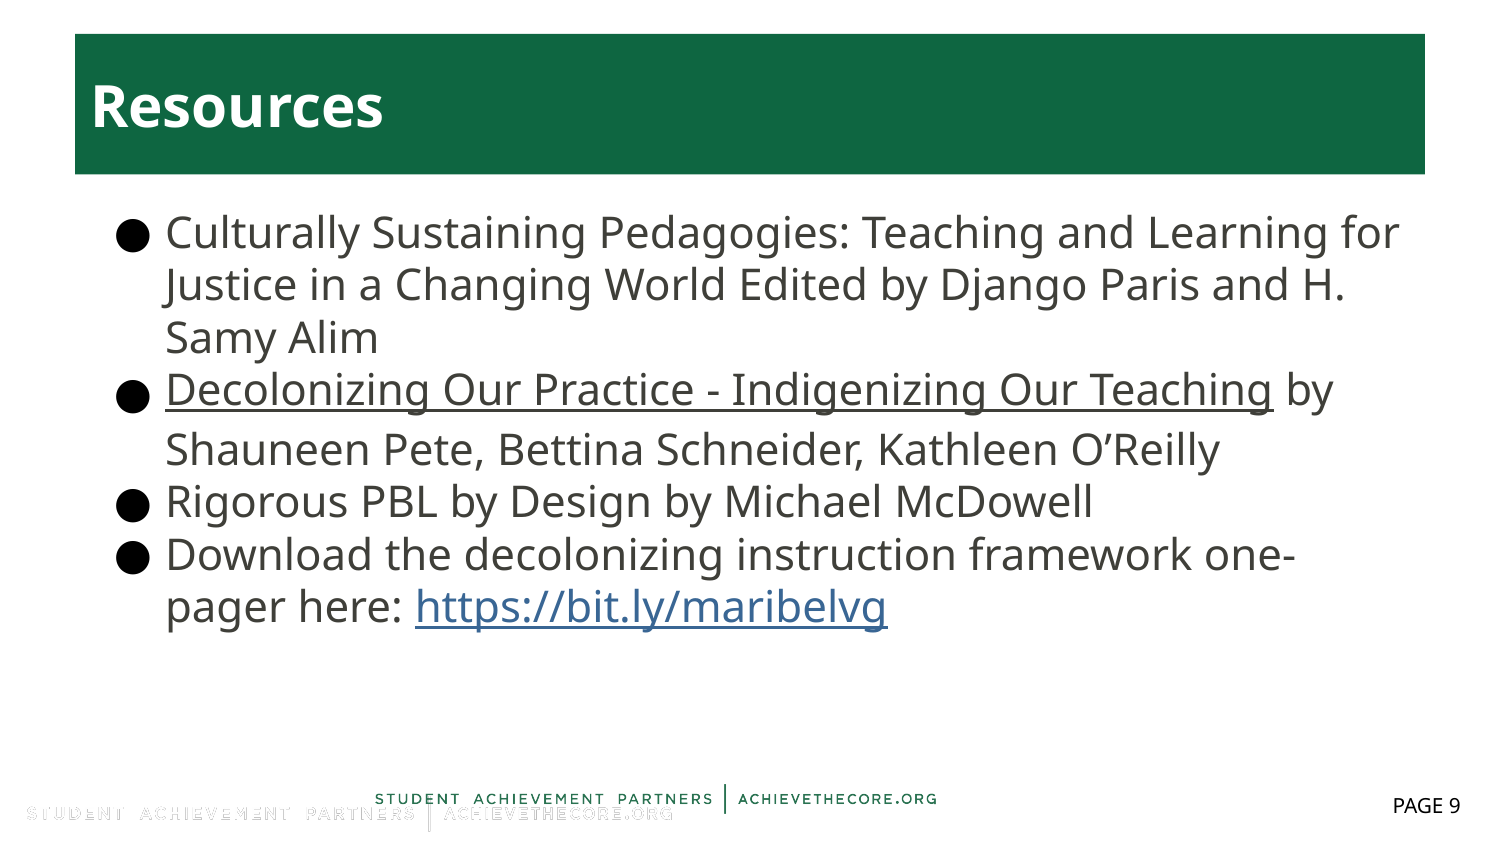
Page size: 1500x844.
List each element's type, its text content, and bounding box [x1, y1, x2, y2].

list Culturally Sustaining Pedagogies: Teaching and Learning for Justice in a Changing World Edited by Django Paris and H. Samy Alim Decolonizing Our Practice - Indigenizing Our Teaching by Shauneen Pete, Bettina Schneider, Kathleen O’Reilly Rigorous PBL by Design by Michael McDowell Download the decolonizing instruction framework one-pager here: https://bit.ly/maribelvg [75, 196, 1425, 785]
picture [12, 785, 936, 834]
title Resources [75, 33, 1425, 175]
